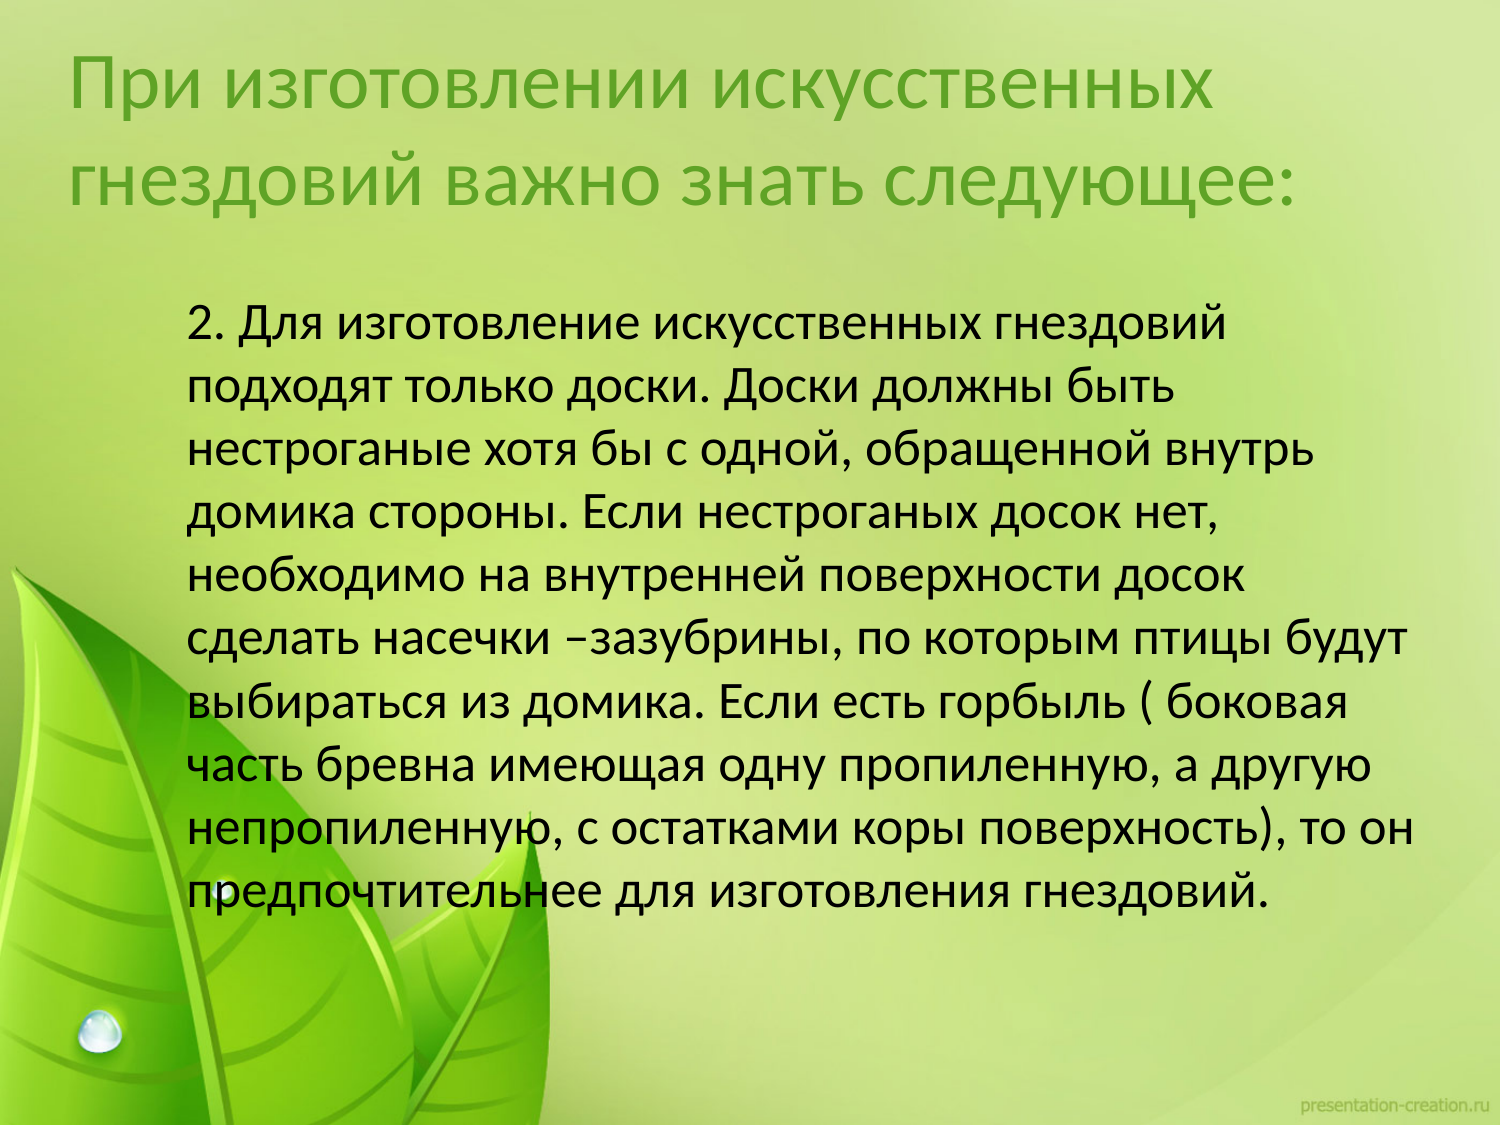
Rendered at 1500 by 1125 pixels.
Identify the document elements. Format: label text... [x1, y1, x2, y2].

list 2. Для изготовление искусственных гнездовий подходят только доски. Доски должны быть нестроганые хотя бы с одной, обращенной внутрь домика стороны. Если нестроганых досок нет, необходимо на внутренней поверхности досок сделать насечки –зазубрины, по которым птицы будут выбираться из домика. Если есть горбыль ( боковая часть бревна имеющая одну пропиленную, а другую непропиленную, с остатками коры поверхность), то он предпочтительнее для изготовления гнездовий. [171, 278, 1436, 953]
picture [0, 0, 1500, 1125]
title При изготовлении искусственных гнездовий важно знать следующее: [53, 19, 1436, 231]
